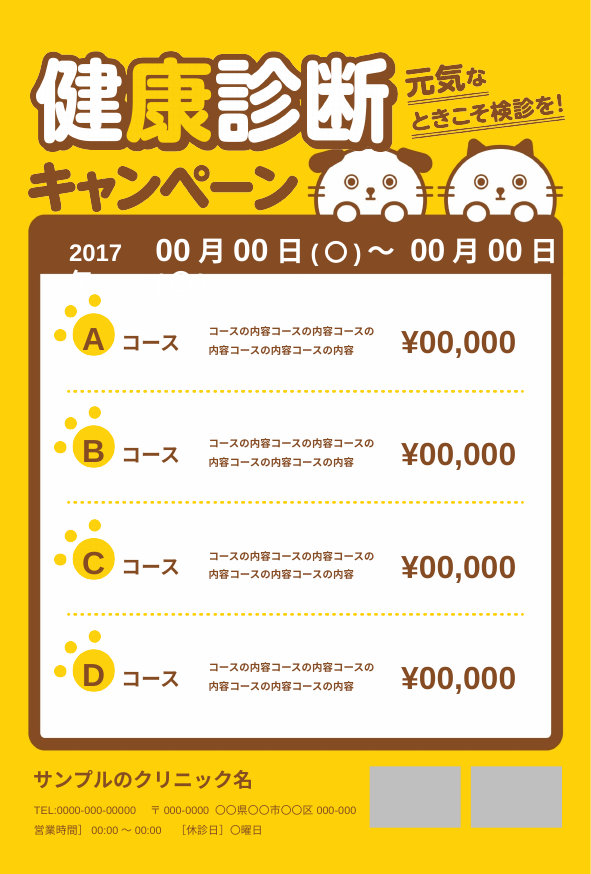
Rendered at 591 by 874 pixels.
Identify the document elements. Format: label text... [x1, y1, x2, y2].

text_box [369, 765, 462, 829]
text_box コースの内容コースの内容コースの内容コースの内容コースの内容 [193, 423, 398, 476]
text_box 00月00日(〇)～ 00月00日(〇) [140, 222, 591, 304]
text_box ¥00,000 [386, 314, 556, 368]
text_box サンプルのクリニック名 [19, 760, 285, 789]
text_box TEL:0000-000-00000 〒000-0000 〇〇県〇〇市〇〇区000-000 営業時間］00:00～00:00 ［休診日］〇曜日 [19, 789, 387, 844]
text_box コース [106, 323, 193, 362]
text_box コースの内容コースの内容コースの内容コースの内容コースの内容 [193, 647, 398, 700]
text_box ¥00,000 [386, 538, 556, 592]
text_box コース [106, 435, 193, 474]
picture [0, 0, 591, 874]
text_box コースの内容コースの内容コースの内容コースの内容コースの内容 [193, 311, 398, 364]
text_box B [67, 468, 114, 476]
text_box C [67, 580, 114, 589]
text_box ¥00,000 [386, 650, 556, 703]
text_box コース [106, 658, 193, 698]
text_box 2017年 [54, 230, 140, 303]
text_box ¥00,000 [386, 426, 556, 480]
text_box [470, 765, 563, 829]
text_box コースの内容コースの内容コースの内容コースの内容コースの内容 [193, 536, 398, 589]
text_box D [67, 692, 114, 700]
text_box コース [106, 547, 193, 587]
text_box A [67, 356, 114, 364]
